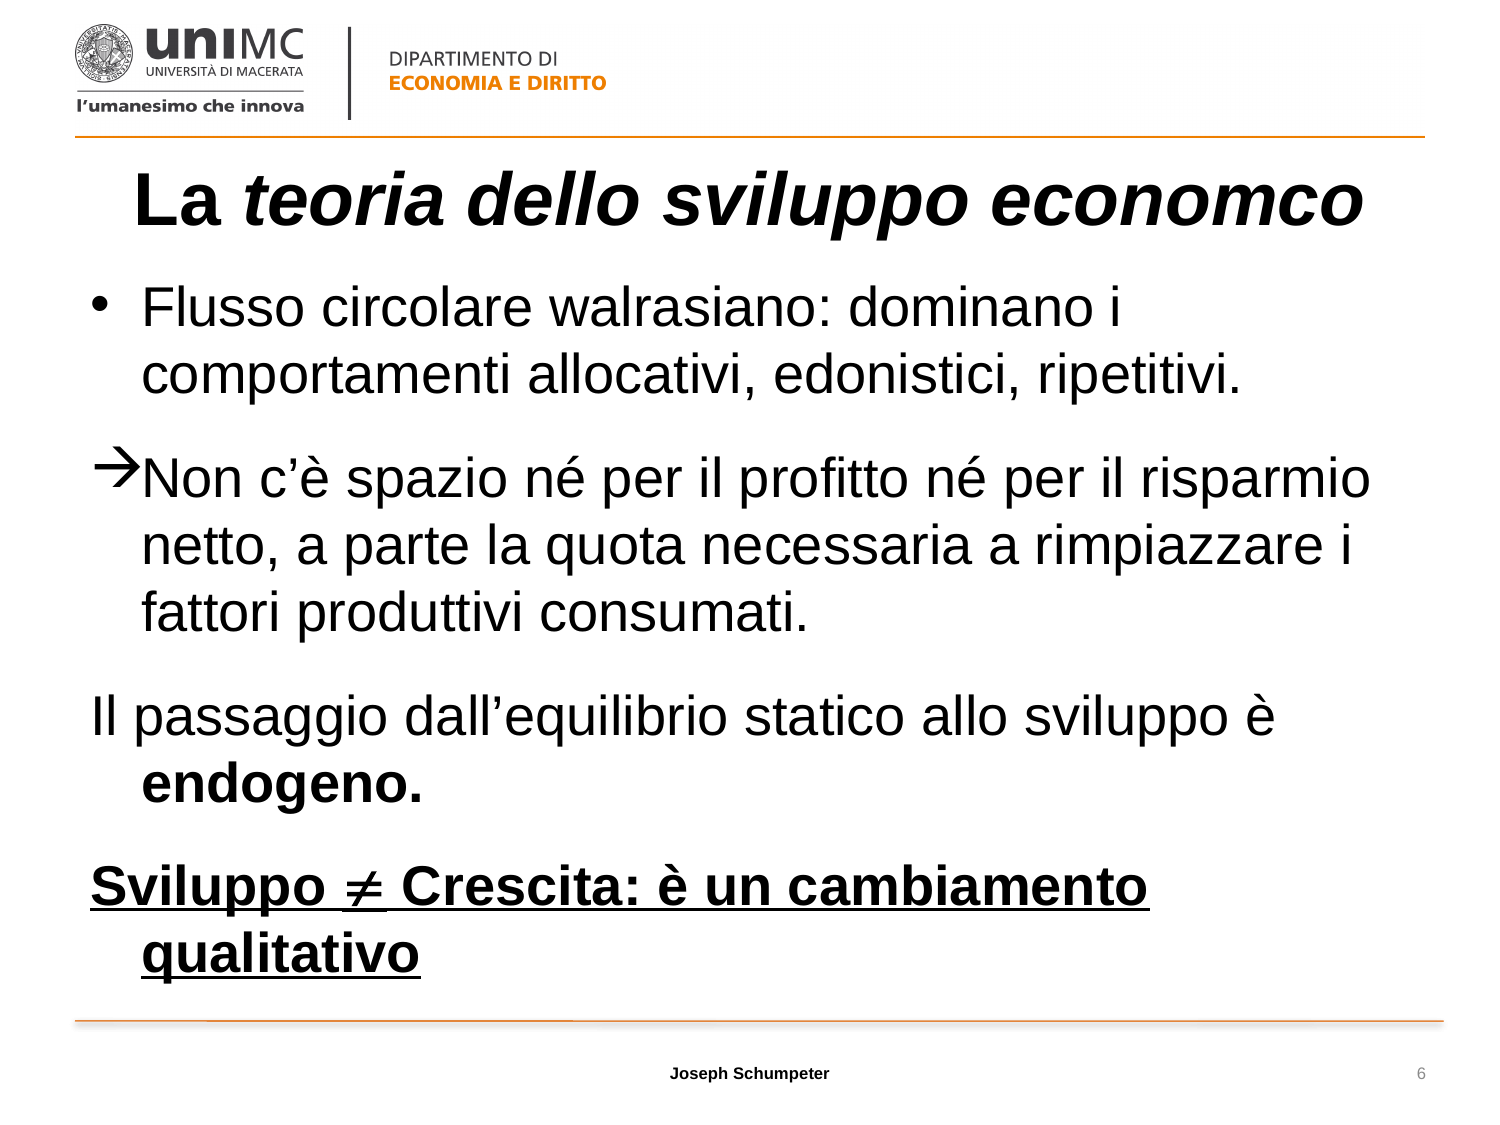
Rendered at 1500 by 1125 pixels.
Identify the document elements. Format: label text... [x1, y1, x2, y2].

slide_number 6 [1091, 1042, 1442, 1103]
title La teoria dello sviluppo economco [75, 149, 1425, 241]
picture [75, 24, 1425, 138]
footer Joseph Schumpeter [512, 1042, 988, 1103]
list Flusso circolare walrasiano: dominano i comportamenti allocativi, edonistici, ripetitivi. Non c’è spazio né per il profitto né per il risparmio netto, a parte la quota necessaria a rimpiazzare i fattori produttivi consumati. Il passaggio dall’equilibrio statico allo sviluppo è endogeno. Sviluppo  Crescita: è un cambiamento qualitativo [75, 262, 1425, 1005]
